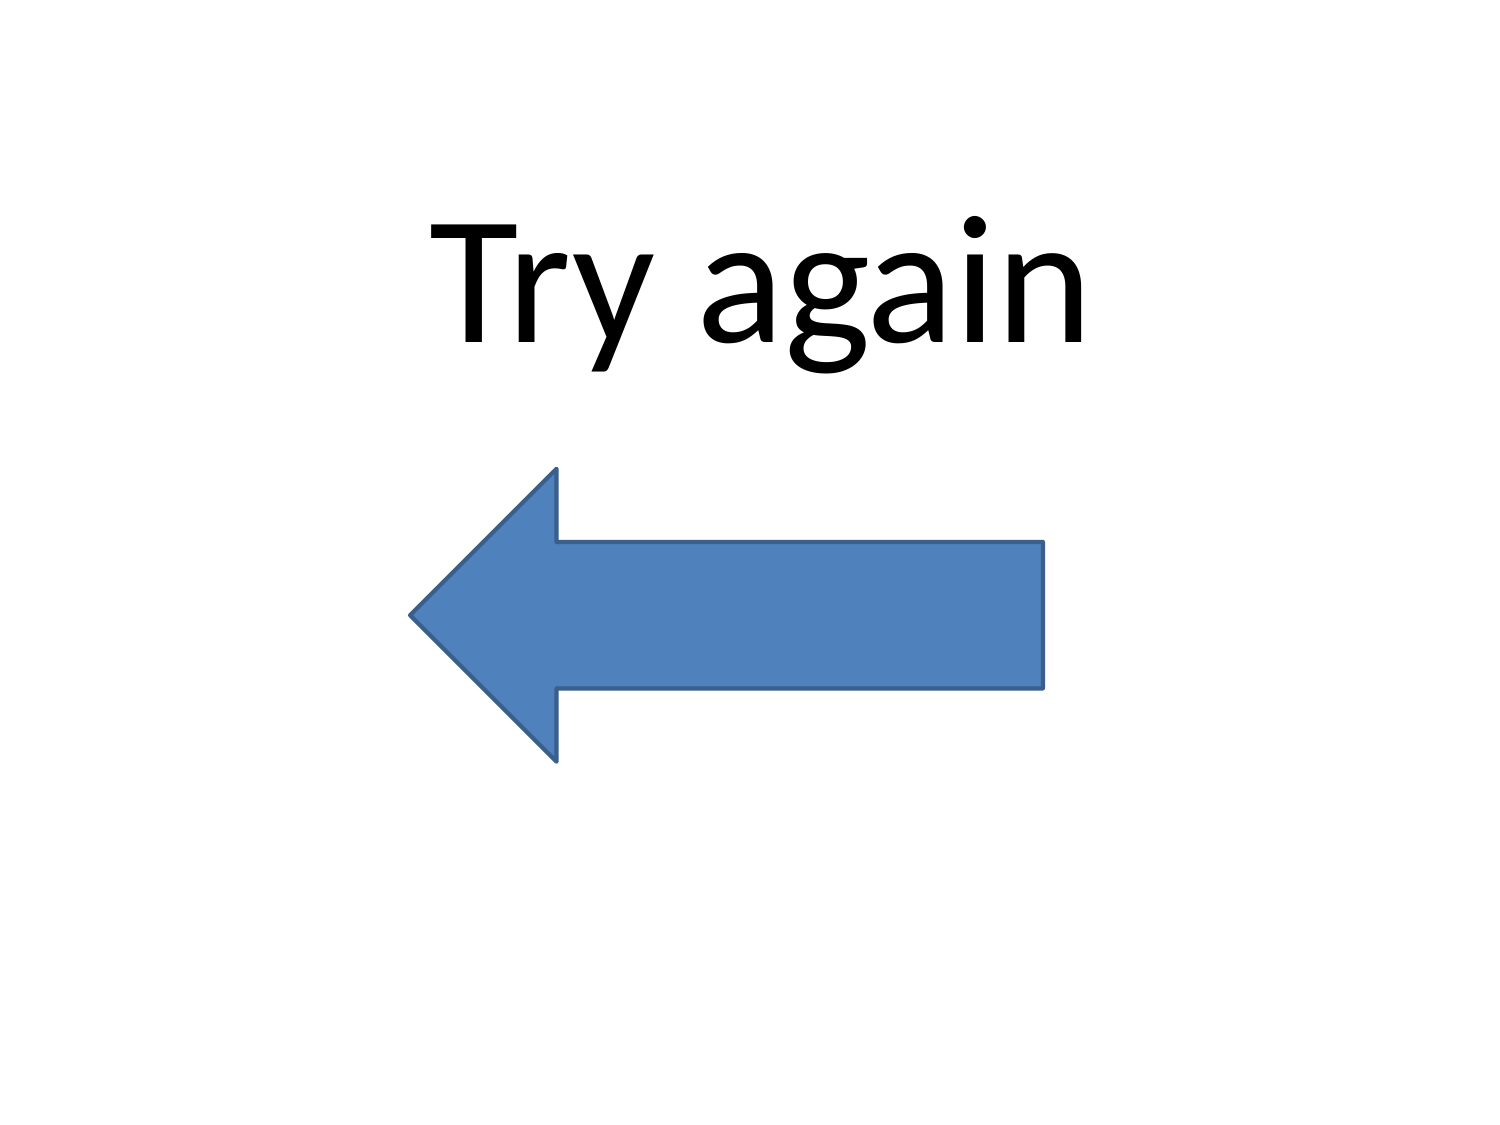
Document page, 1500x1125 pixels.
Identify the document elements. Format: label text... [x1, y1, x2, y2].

text_box Try again [269, 152, 1254, 387]
text_box [407, 466, 1046, 764]
